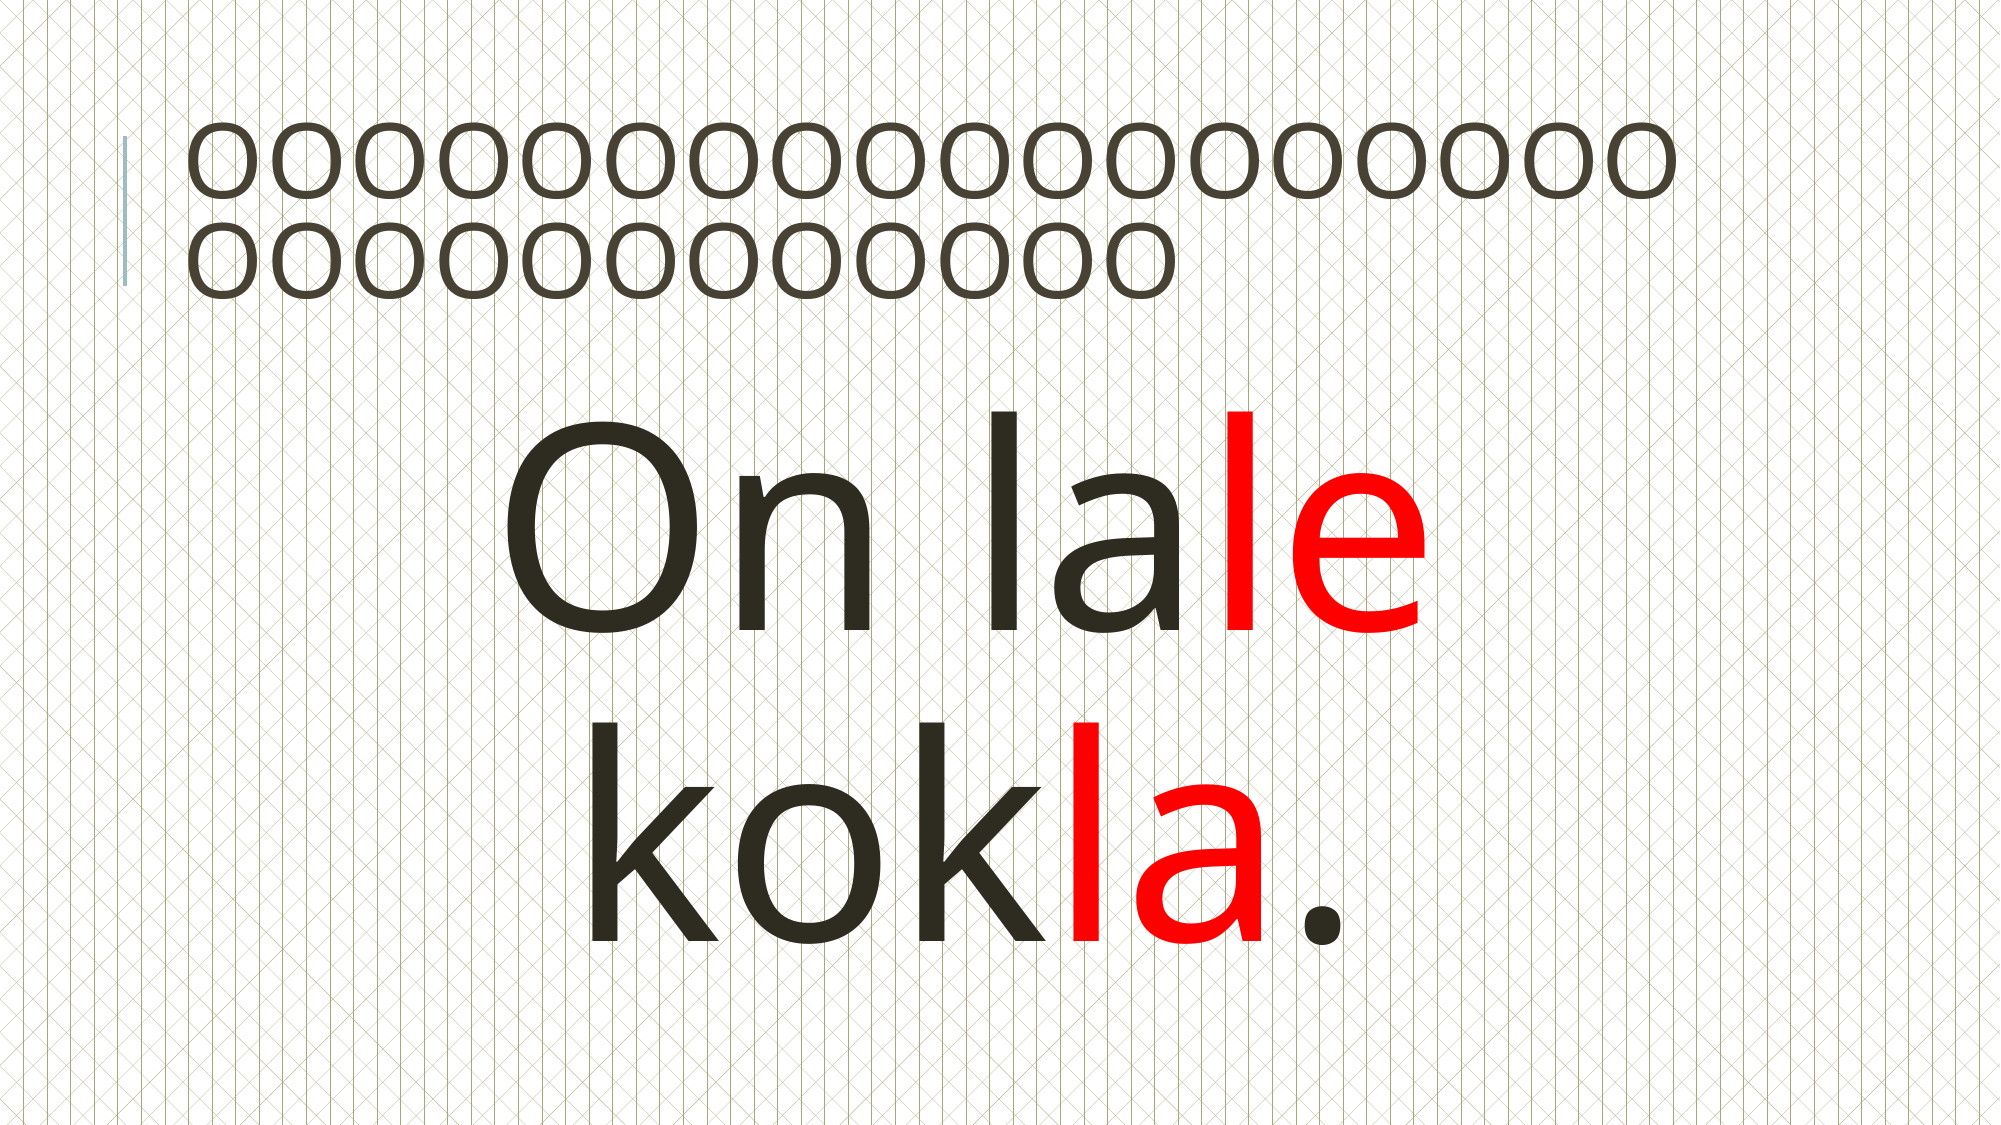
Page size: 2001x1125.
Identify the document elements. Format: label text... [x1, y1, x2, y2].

list On lale kokla. [168, 375, 1763, 1035]
title oooooooooooooooooooooooooooooo [168, 96, 1763, 342]
